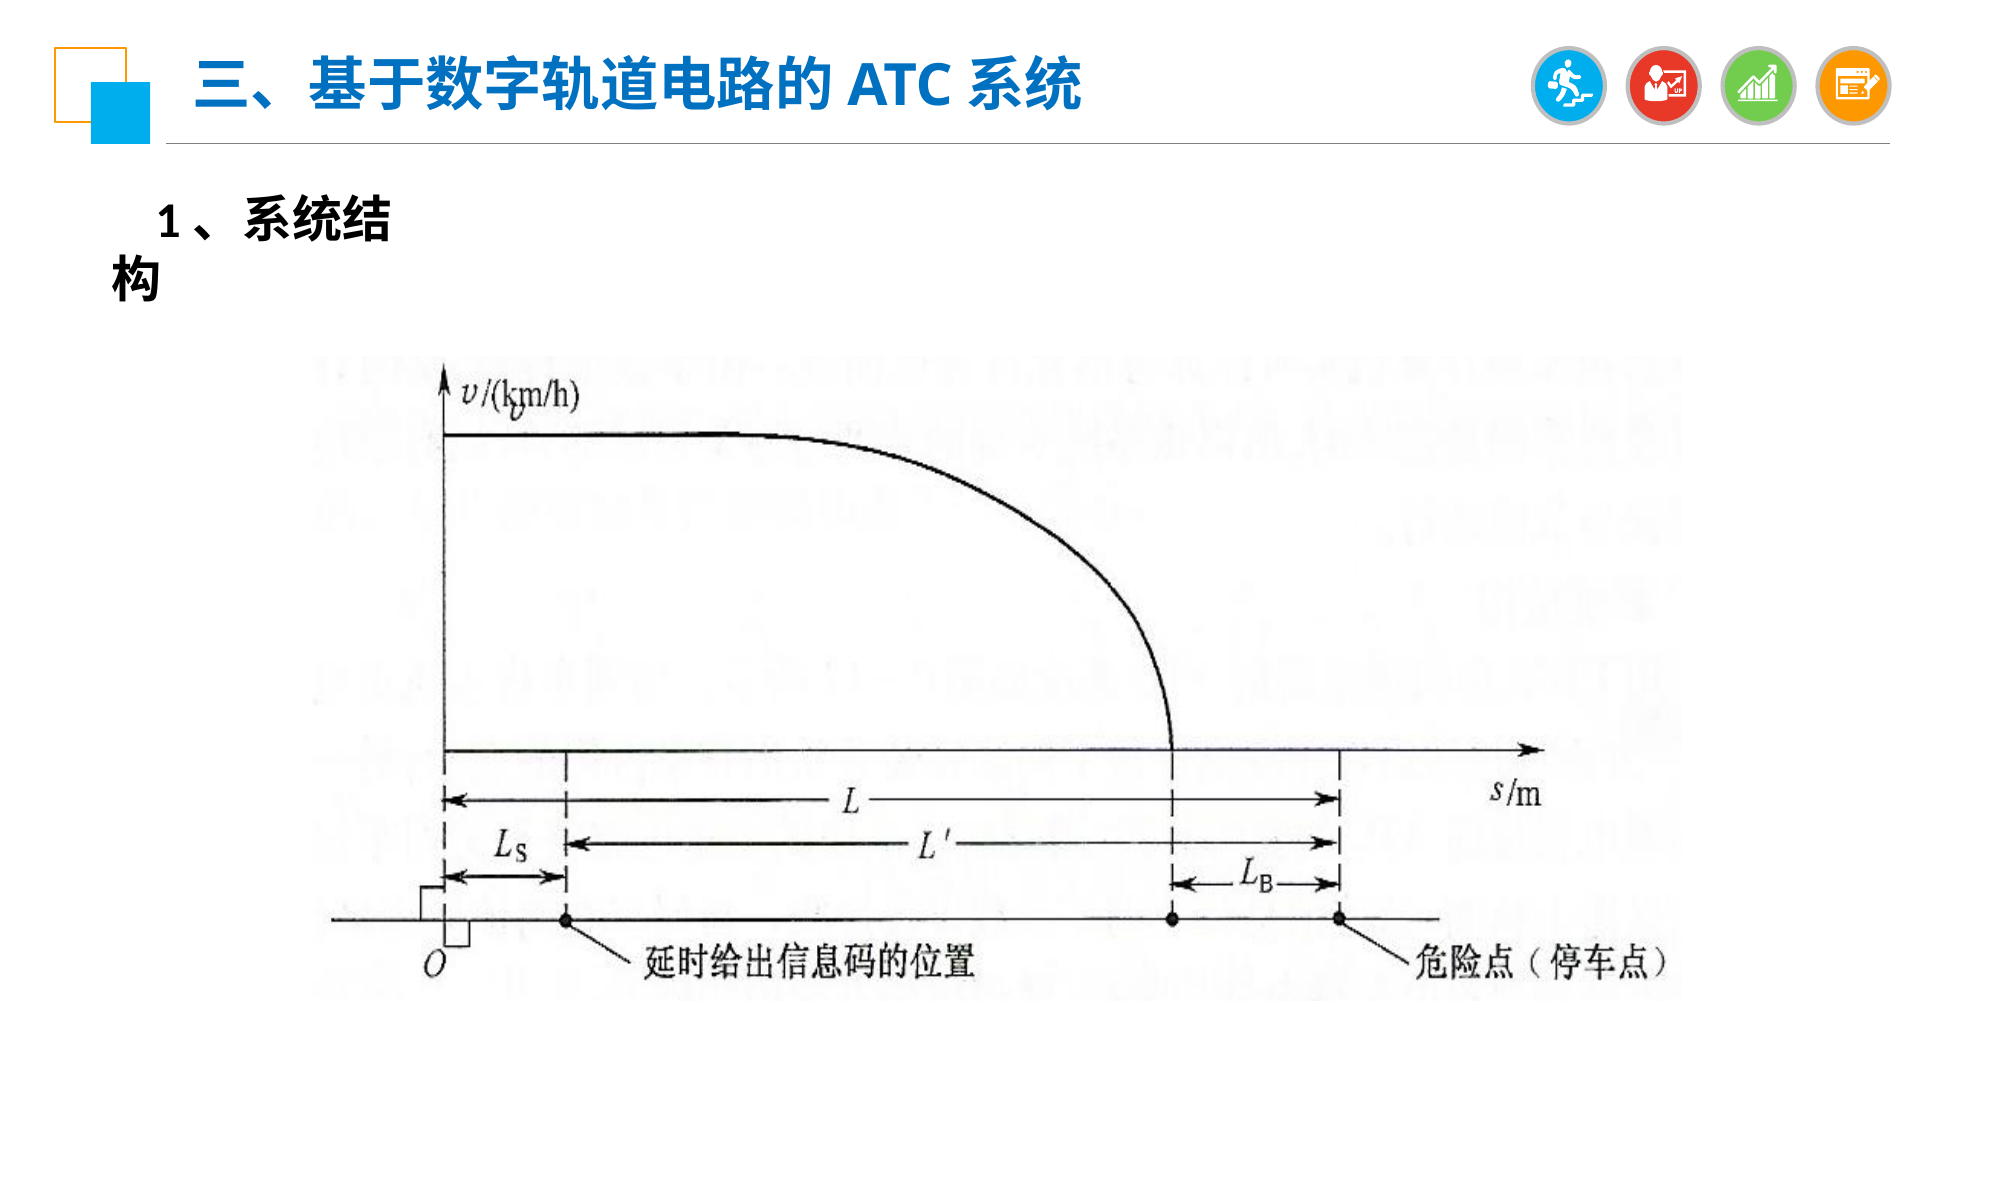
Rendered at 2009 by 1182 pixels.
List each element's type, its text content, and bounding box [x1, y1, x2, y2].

picture [312, 355, 1682, 1001]
text_box 三、基于数字轨道电路的ATC系统 [150, 39, 1098, 125]
text_box 1、系统结构 [96, 180, 414, 256]
